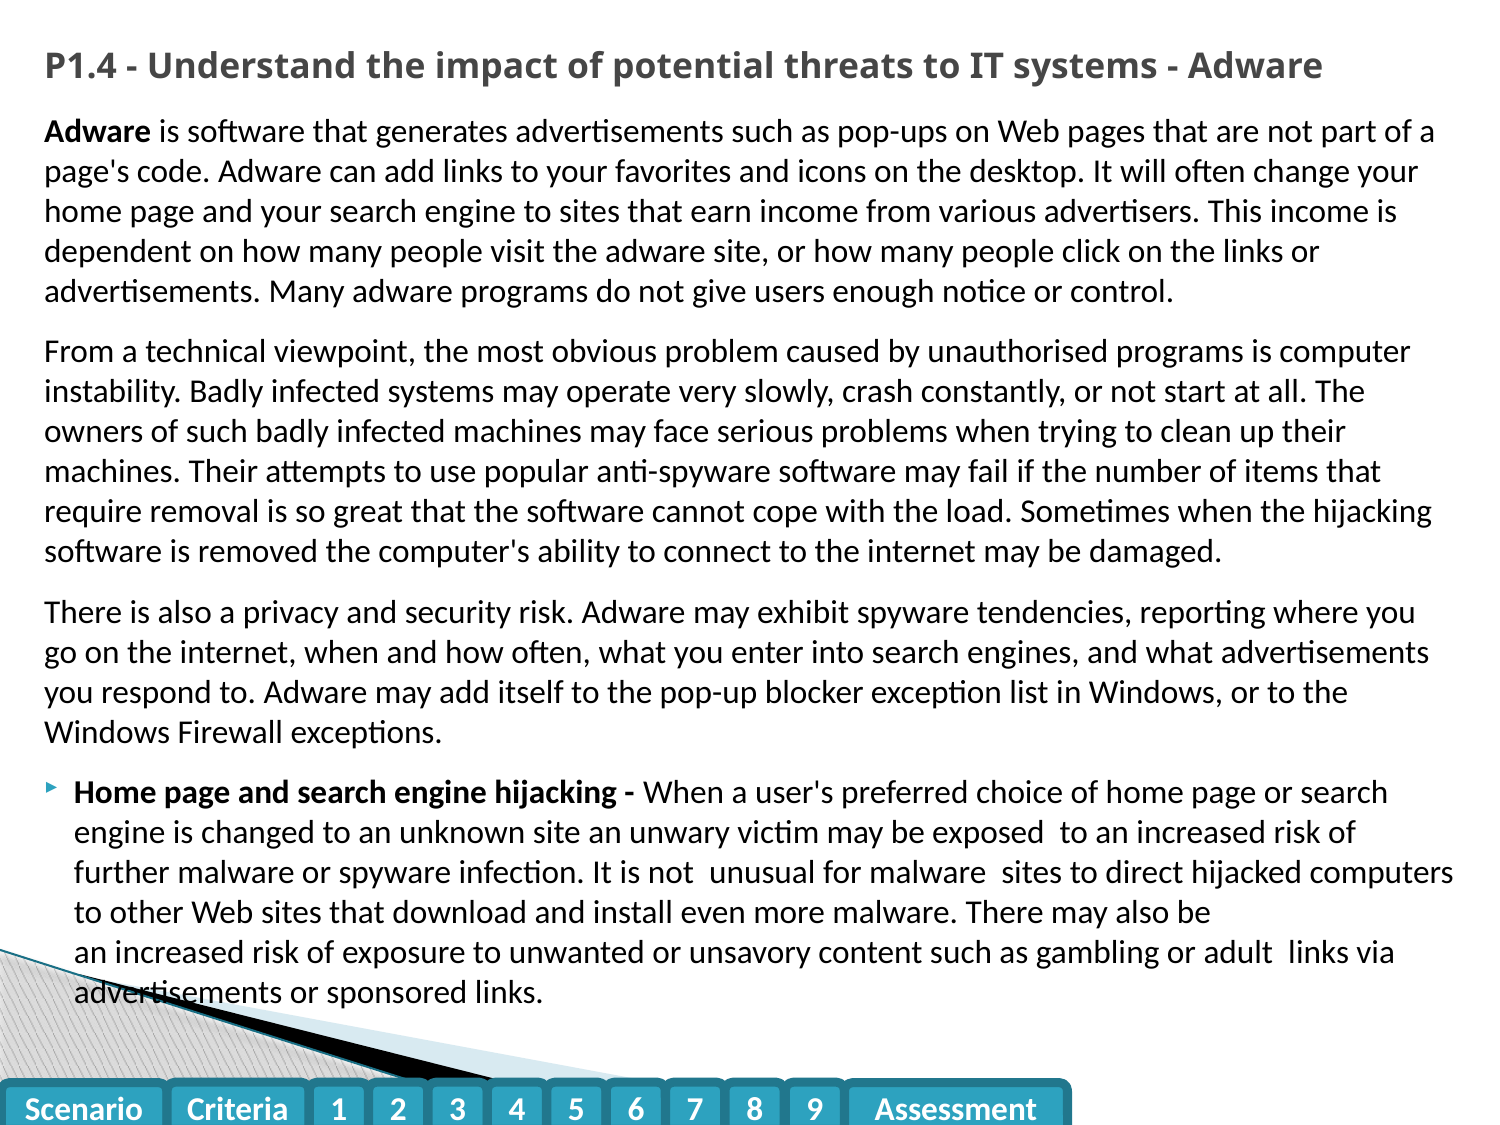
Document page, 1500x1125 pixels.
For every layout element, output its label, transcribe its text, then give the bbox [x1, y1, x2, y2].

text_box P1.4 - Understand the impact of potential threats to IT systems - Adware [29, 19, 1471, 110]
list Adware is software that generates advertisements such as pop-ups on Web pages that are not part of a page's code. Adware can add links to your favorites and icons on the desktop. It will often change your home page and your search engine to sites that earn income from various advertisers. This income is dependent on how many people visit the adware site, or how many people click on the links or advertisements. Many adware programs do not give users enough notice or control. From a technical viewpoint, the most obvious problem caused by unauthorised programs is computer instability. Badly infected systems may operate very slowly, crash constantly, or not start at all. The owners of such badly infected machines may face serious problems when trying to clean up their machines. Their attempts to use popular anti-spyware software may fail if the number of items that require removal is so great that the software cannot cope with the load. Sometimes when the hijacking software is removed the computer's ability to connect to the internet may be damaged. There is also a privacy and security risk. Adware may exhibit spyware tendencies, reporting where you go on the internet, when and how often, what you enter into search engines, and what advertisements you respond to. Adware may add itself to the pop-up blocker exception list in Windows, or to the Windows Firewall exceptions. Home page and search engine hijacking - When a user's preferred choice of home page or search engine is changed to an unknown site an unwary victim may be exposed to an increased risk of further malware or spyware infection. It is not unusual for malware sites to direct hijacked computers to other Web sites that download and install even more malware. There may also be an increased risk of exposure to unwanted or unsavory content such as gambling or adult links via advertisements or sponsored links. [29, 110, 1471, 1024]
